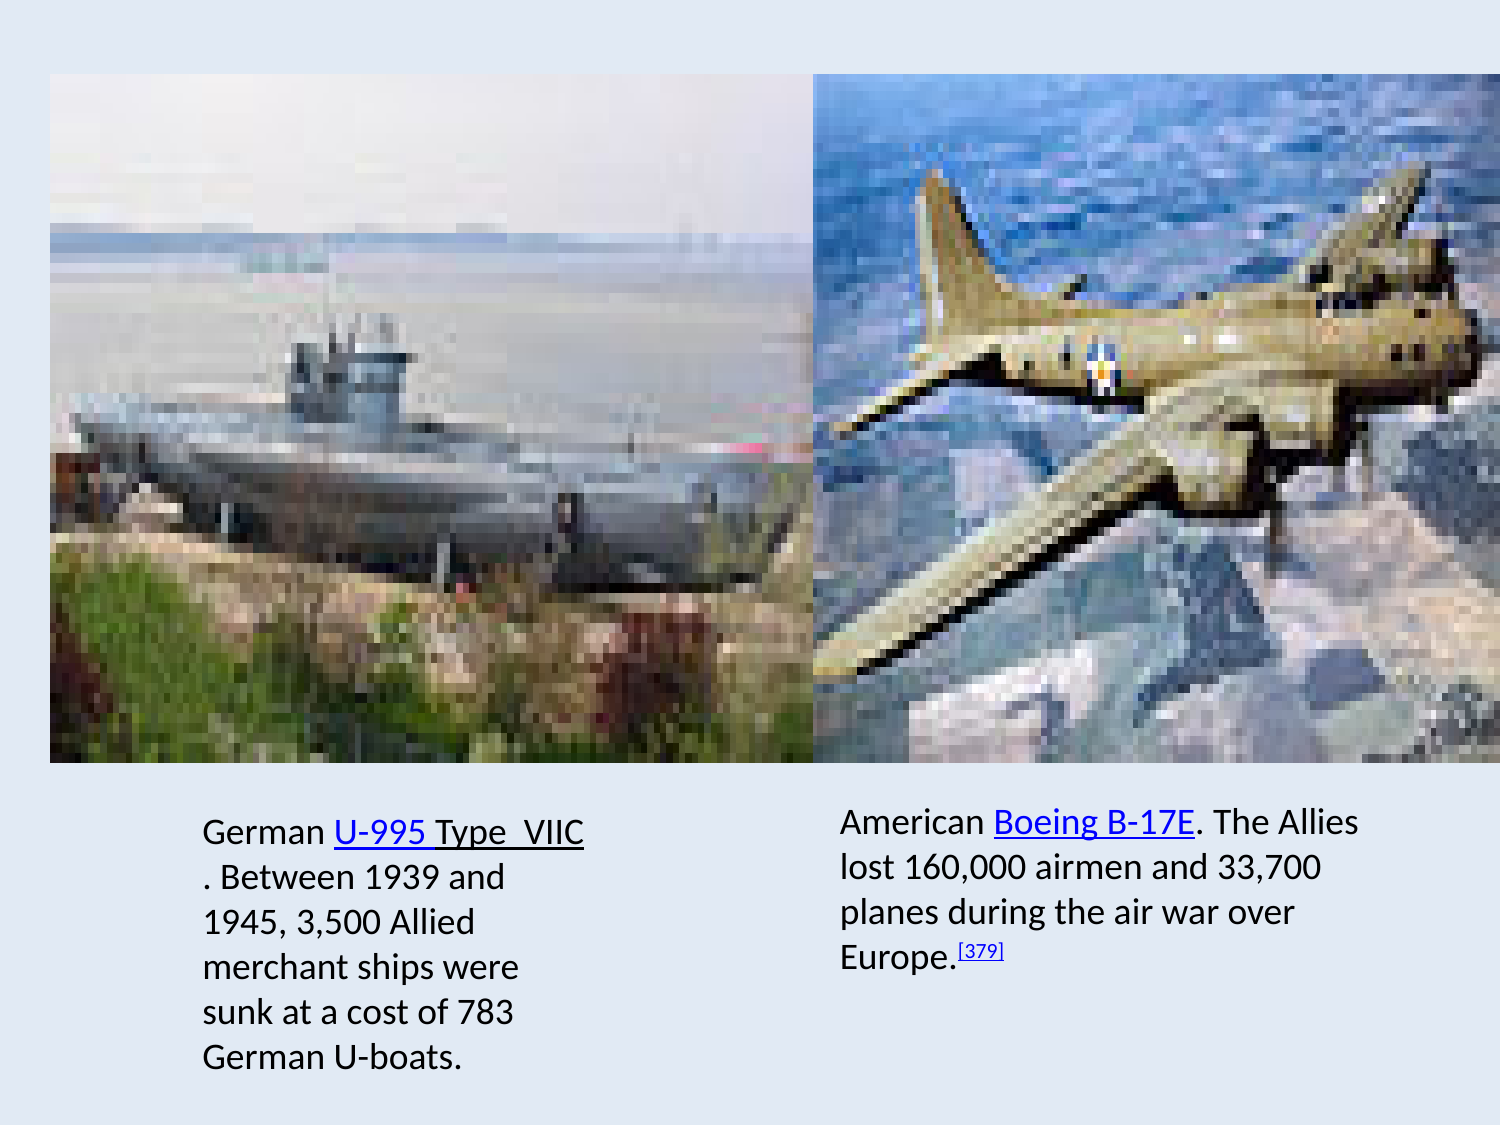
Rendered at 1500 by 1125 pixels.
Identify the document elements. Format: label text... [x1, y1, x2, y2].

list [813, 74, 1500, 763]
picture [49, 74, 813, 763]
text_box American Boeing B-17E. The Allies lost 160,000 airmen and 33,700 planes during the air war over Europe.[379] [824, 789, 1413, 985]
text_box German U-995 Type VIIC. Between 1939 and 1945, 3,500 Allied merchant ships were sunk at a cost of 783 German U-boats. [187, 799, 600, 1085]
